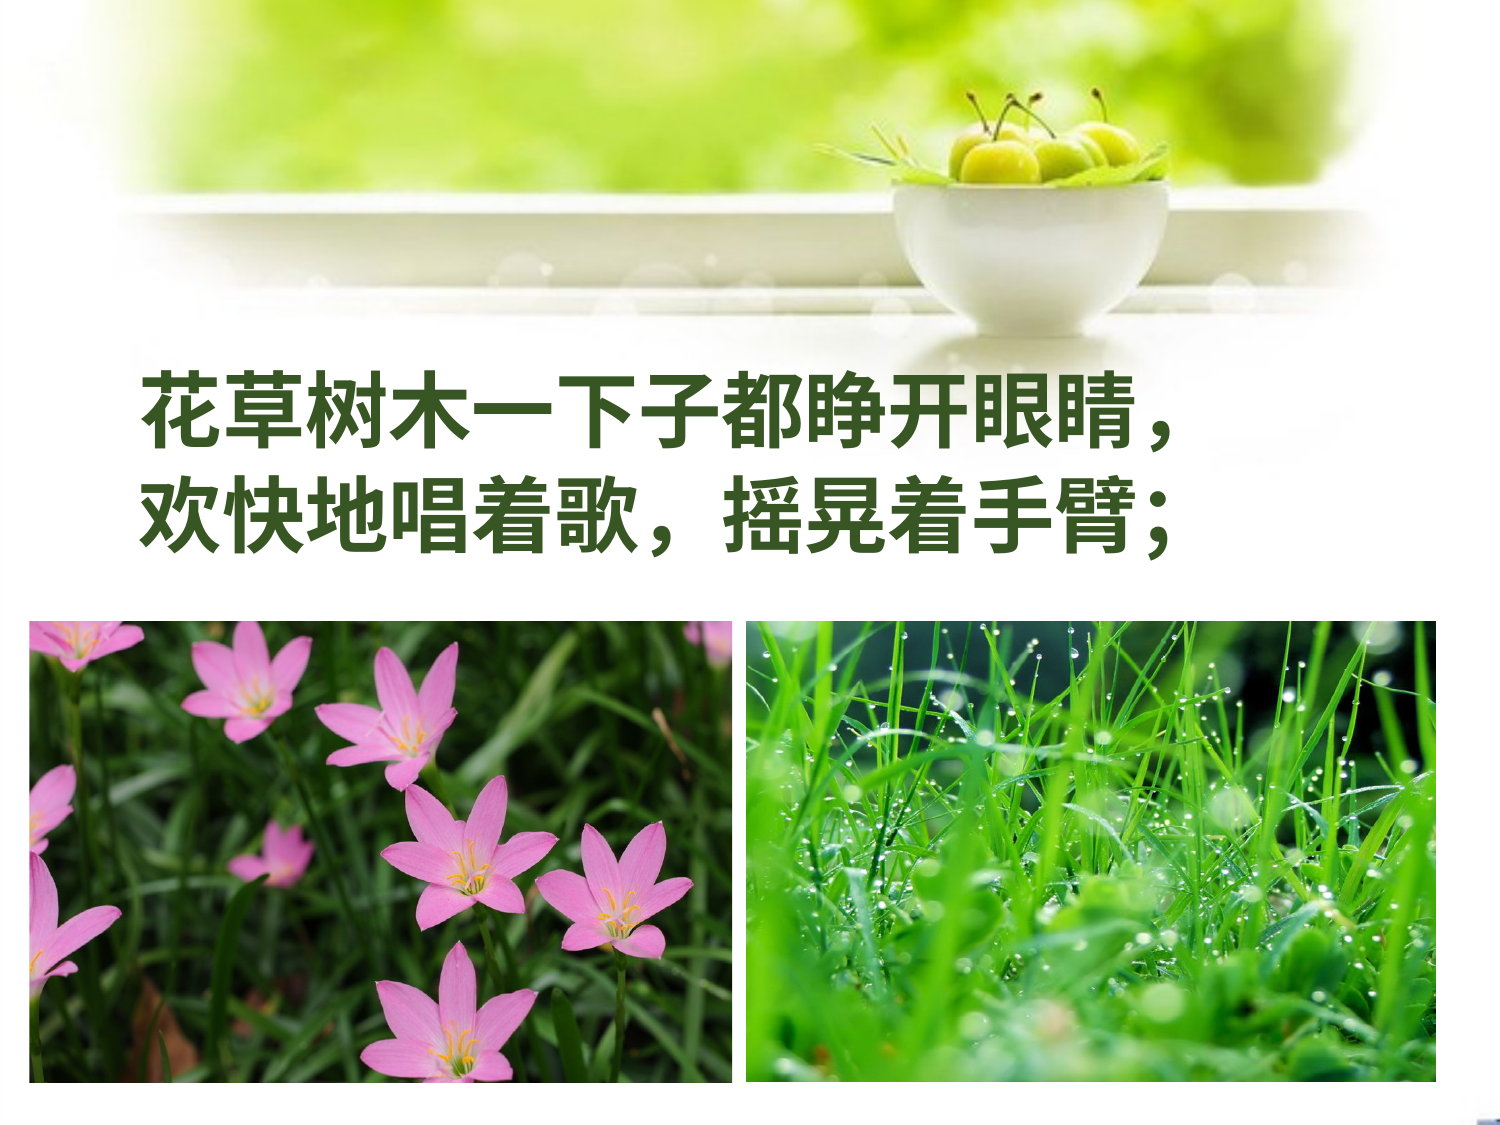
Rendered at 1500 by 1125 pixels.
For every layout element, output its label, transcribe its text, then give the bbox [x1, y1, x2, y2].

picture [746, 621, 1436, 1082]
list 花草树木一下子都睁开眼睛， 欢快地唱着歌，摇晃着手臂； [123, 361, 1500, 1125]
picture [0, 0, 1500, 1125]
